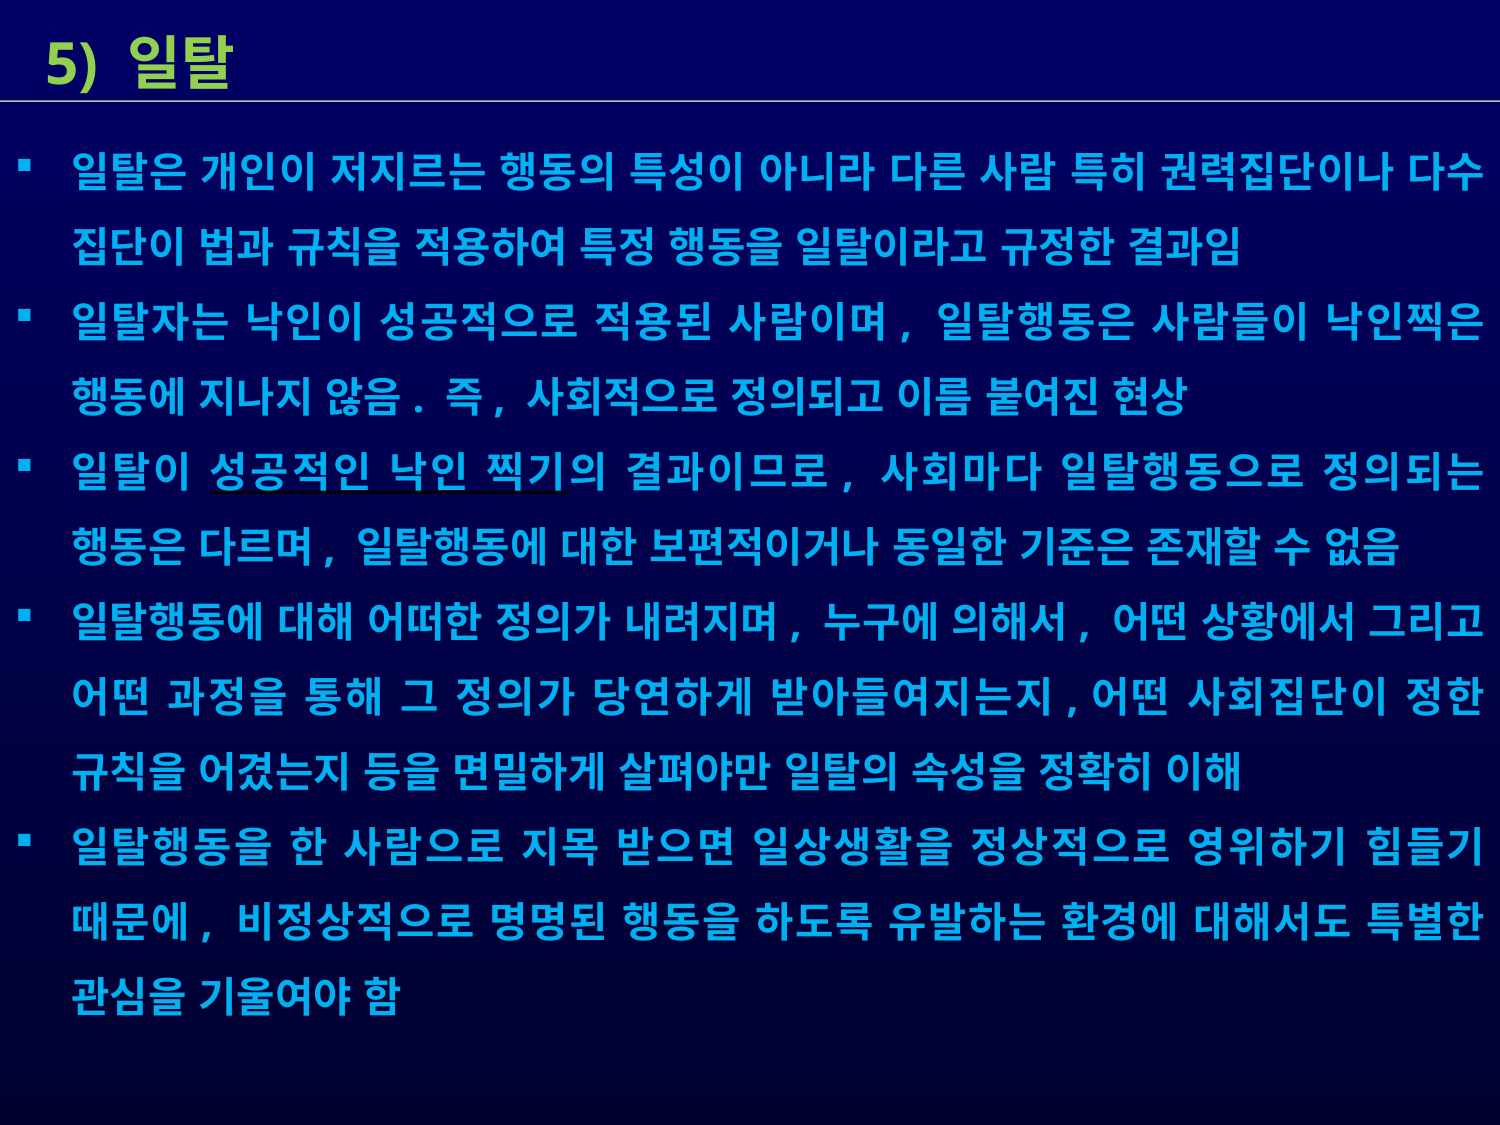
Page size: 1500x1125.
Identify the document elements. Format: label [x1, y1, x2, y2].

text_box [0, 18, 1500, 1026]
